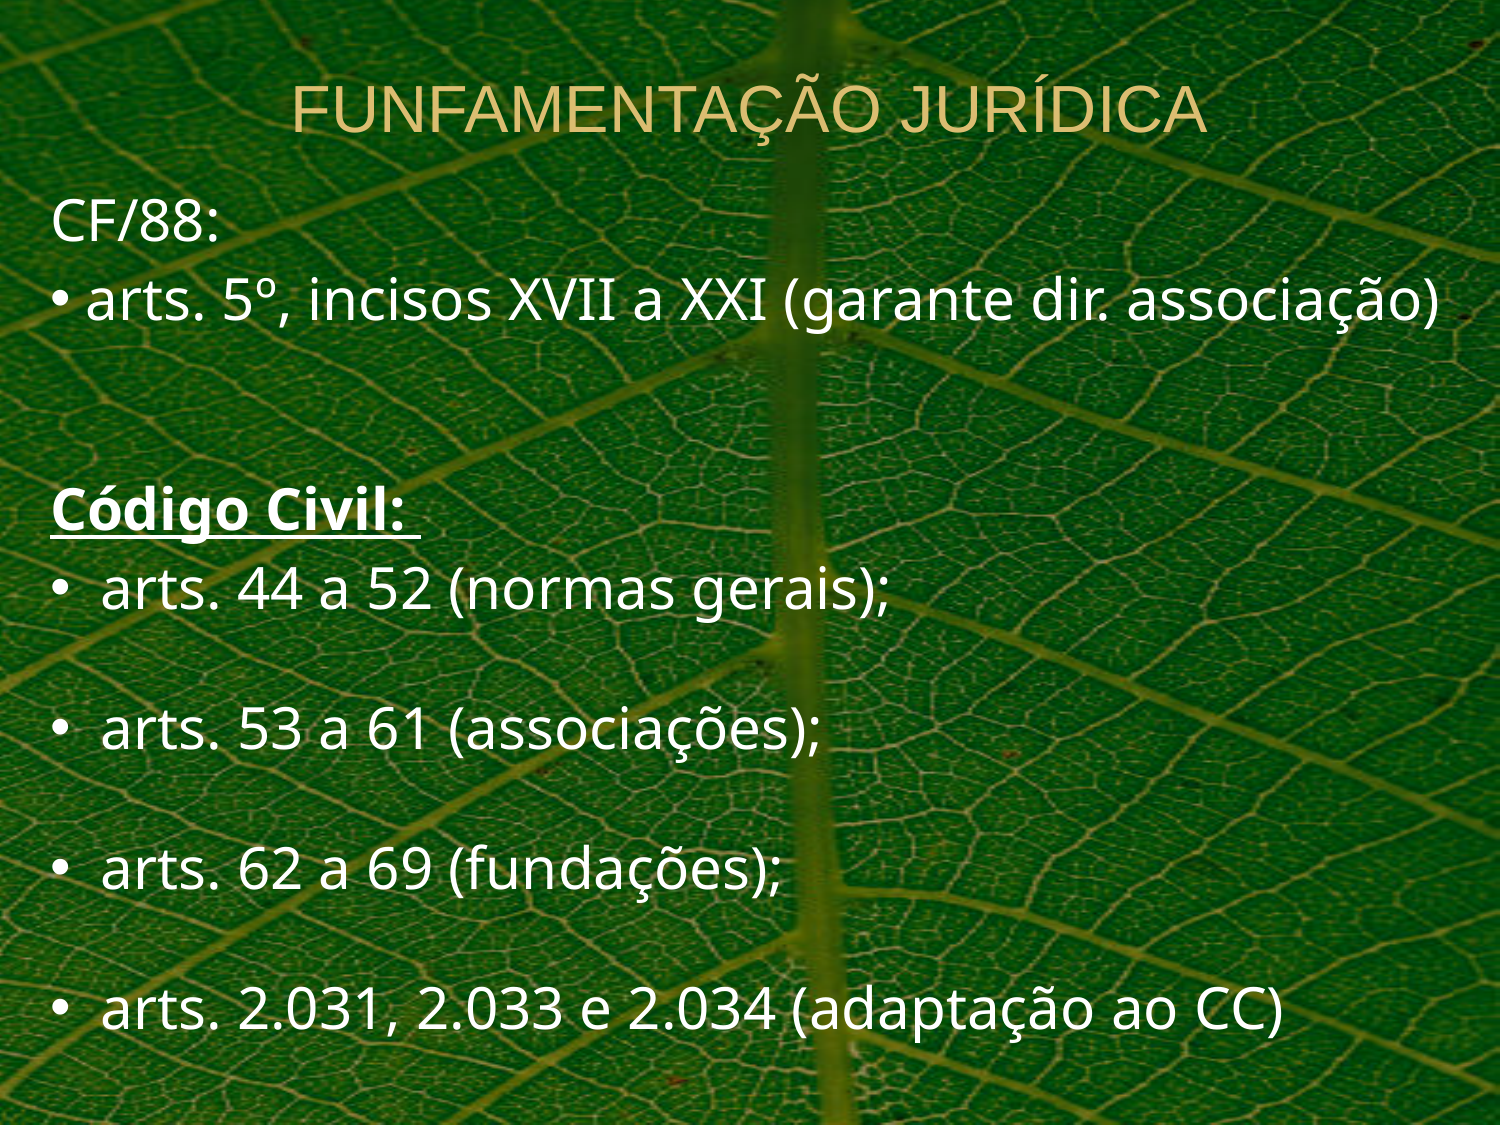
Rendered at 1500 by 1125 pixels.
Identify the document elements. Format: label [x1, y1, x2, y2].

list [0, 0, 1500, 1125]
